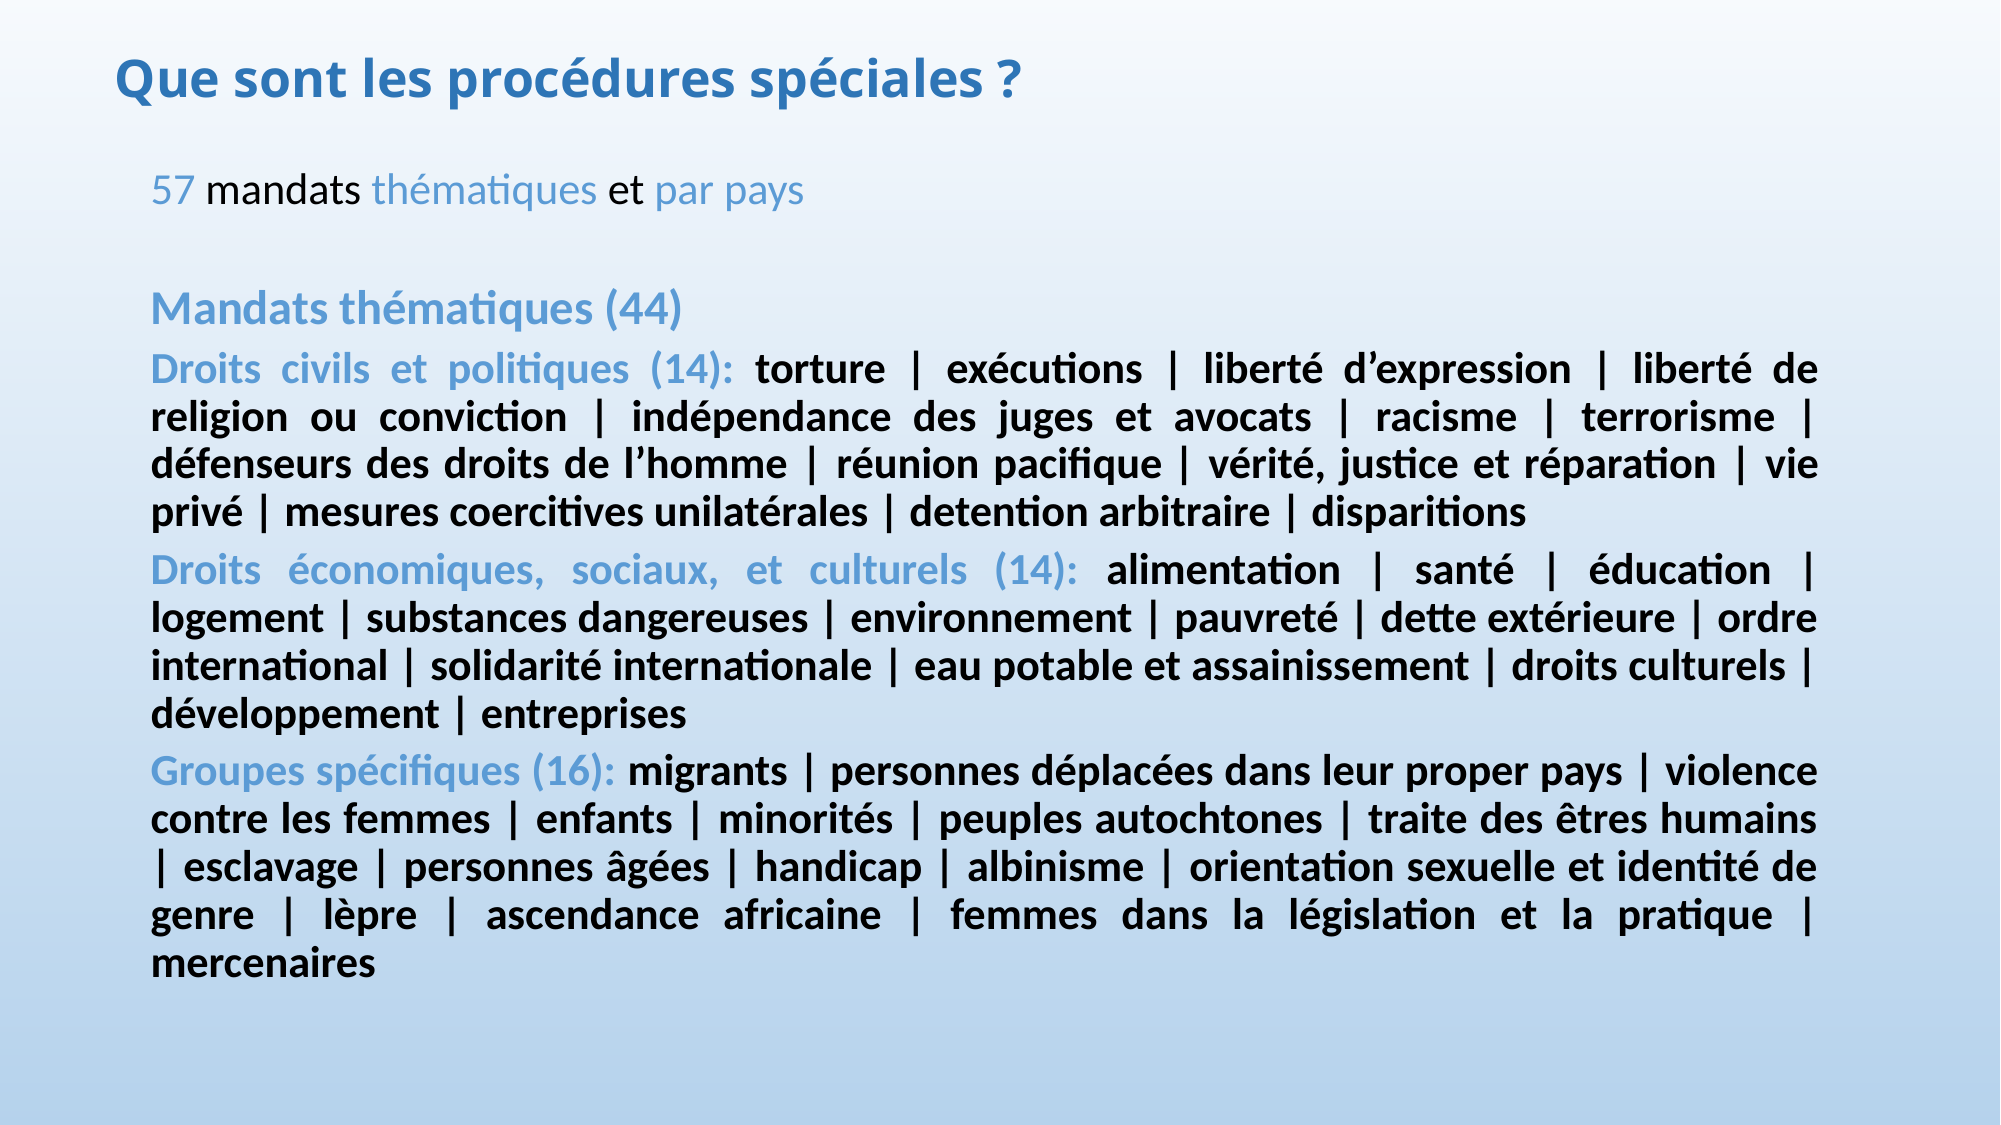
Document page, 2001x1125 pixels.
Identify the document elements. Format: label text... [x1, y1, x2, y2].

text_box 57 mandats thématiques et par pays Mandats thématiques (44) Droits civils et politiques (14): torture | exécutions | liberté d’expression | liberté de religion ou conviction | indépendance des juges et avocats | racisme | terrorisme | défenseurs des droits de l’homme | réunion pacifique | vérité, justice et réparation | vie privé | mesures coercitives unilatérales | detention arbitraire | disparitions Droits économiques, sociaux, et culturels (14): alimentation | santé | éducation | logement | substances dangereuses | environnement | pauvreté | dette extérieure | ordre international | solidarité internationale | eau potable et assainissement | droits culturels | développement | entreprises Groupes spécifiques (16): migrants | personnes déplacées dans leur proper pays | violence contre les femmes | enfants | minorités | peuples autochtones | traite des êtres humains | esclavage | personnes âgées | handicap | albinisme | orientation sexuelle et identité de genre | lèpre | ascendance africaine | femmes dans la législation et la pratique | mercenaires [135, 159, 1835, 996]
title Que sont les procédures spéciales ? [90, 45, 1223, 162]
